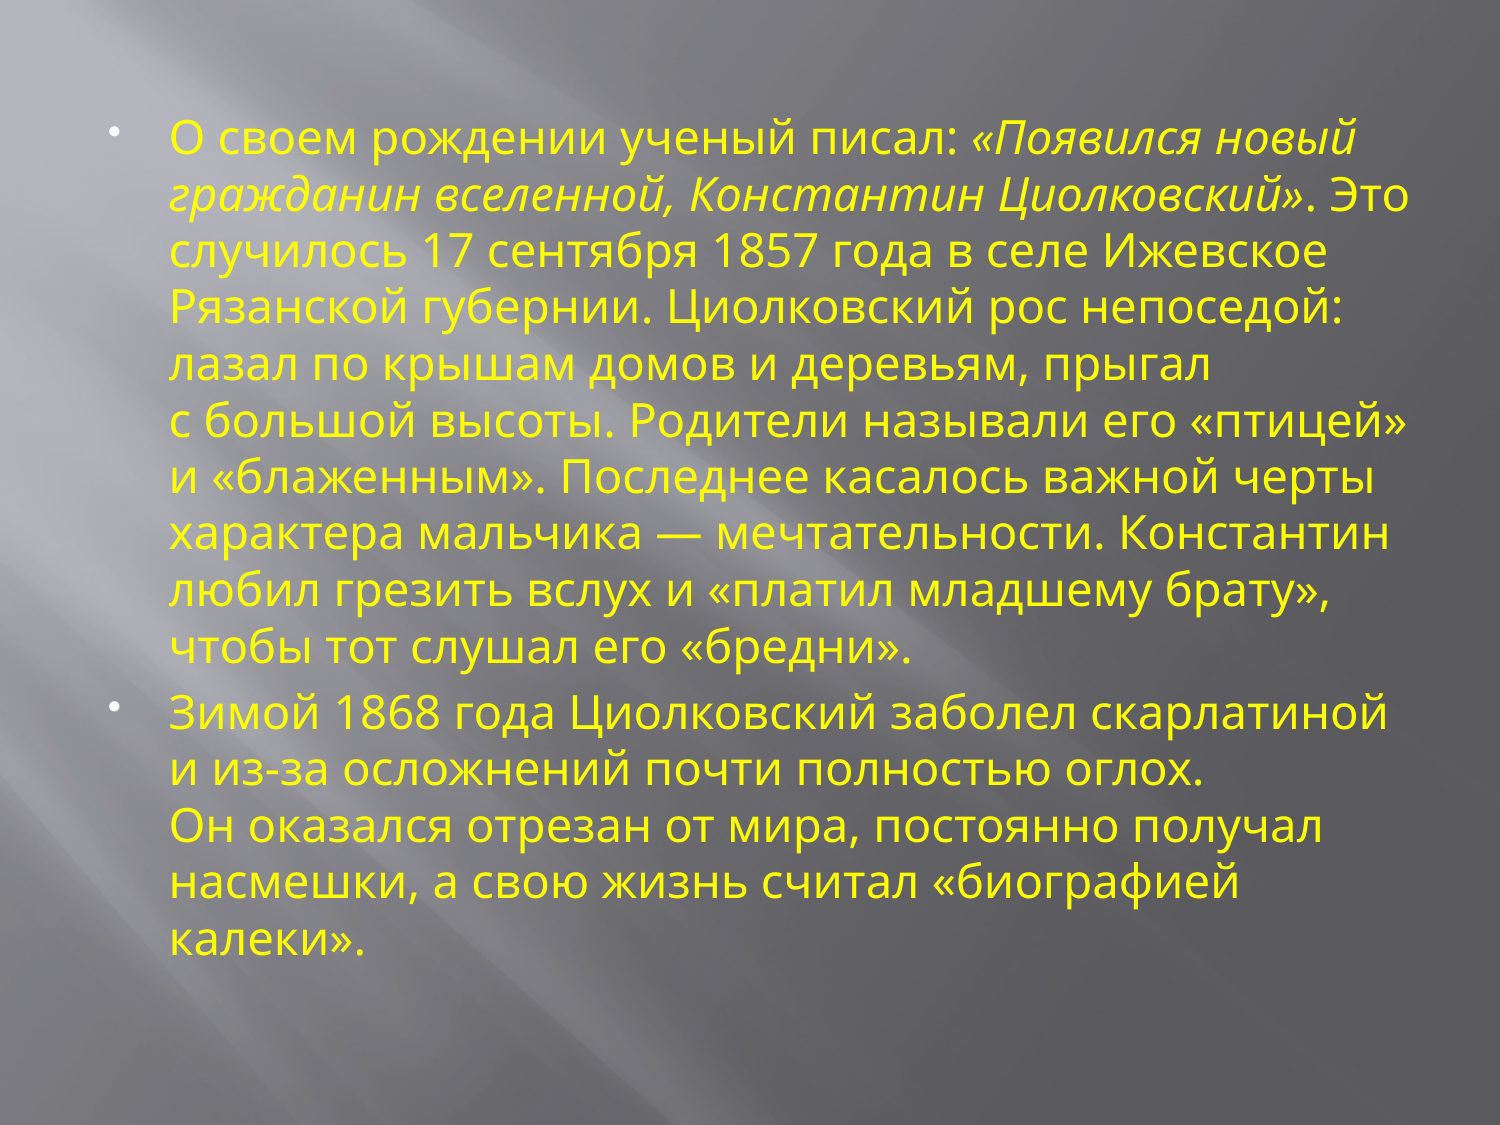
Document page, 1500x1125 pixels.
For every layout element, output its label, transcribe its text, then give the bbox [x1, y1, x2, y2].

list О своем рождении ученый писал: «Появился новый гражданин вселенной, Константин Циолковский». Это случилось 17 сентября 1857 года в селе Ижевское Рязанской губернии. Циолковский рос непоседой: лазал по крышам домов и деревьям, прыгал с большой высоты. Родители называли его «птицей» и «блаженным». Последнее касалось важной черты характера мальчика — мечтательности. Константин любил грезить вслух и «платил младшему брату», чтобы тот слушал его «бредни». Зимой 1868 года Циолковский заболел скарлатиной и из-за осложнений почти полностью оглох. Он оказался отрезан от мира, постоянно получал насмешки, а свою жизнь считал «биографией калеки». [75, 99, 1425, 1035]
